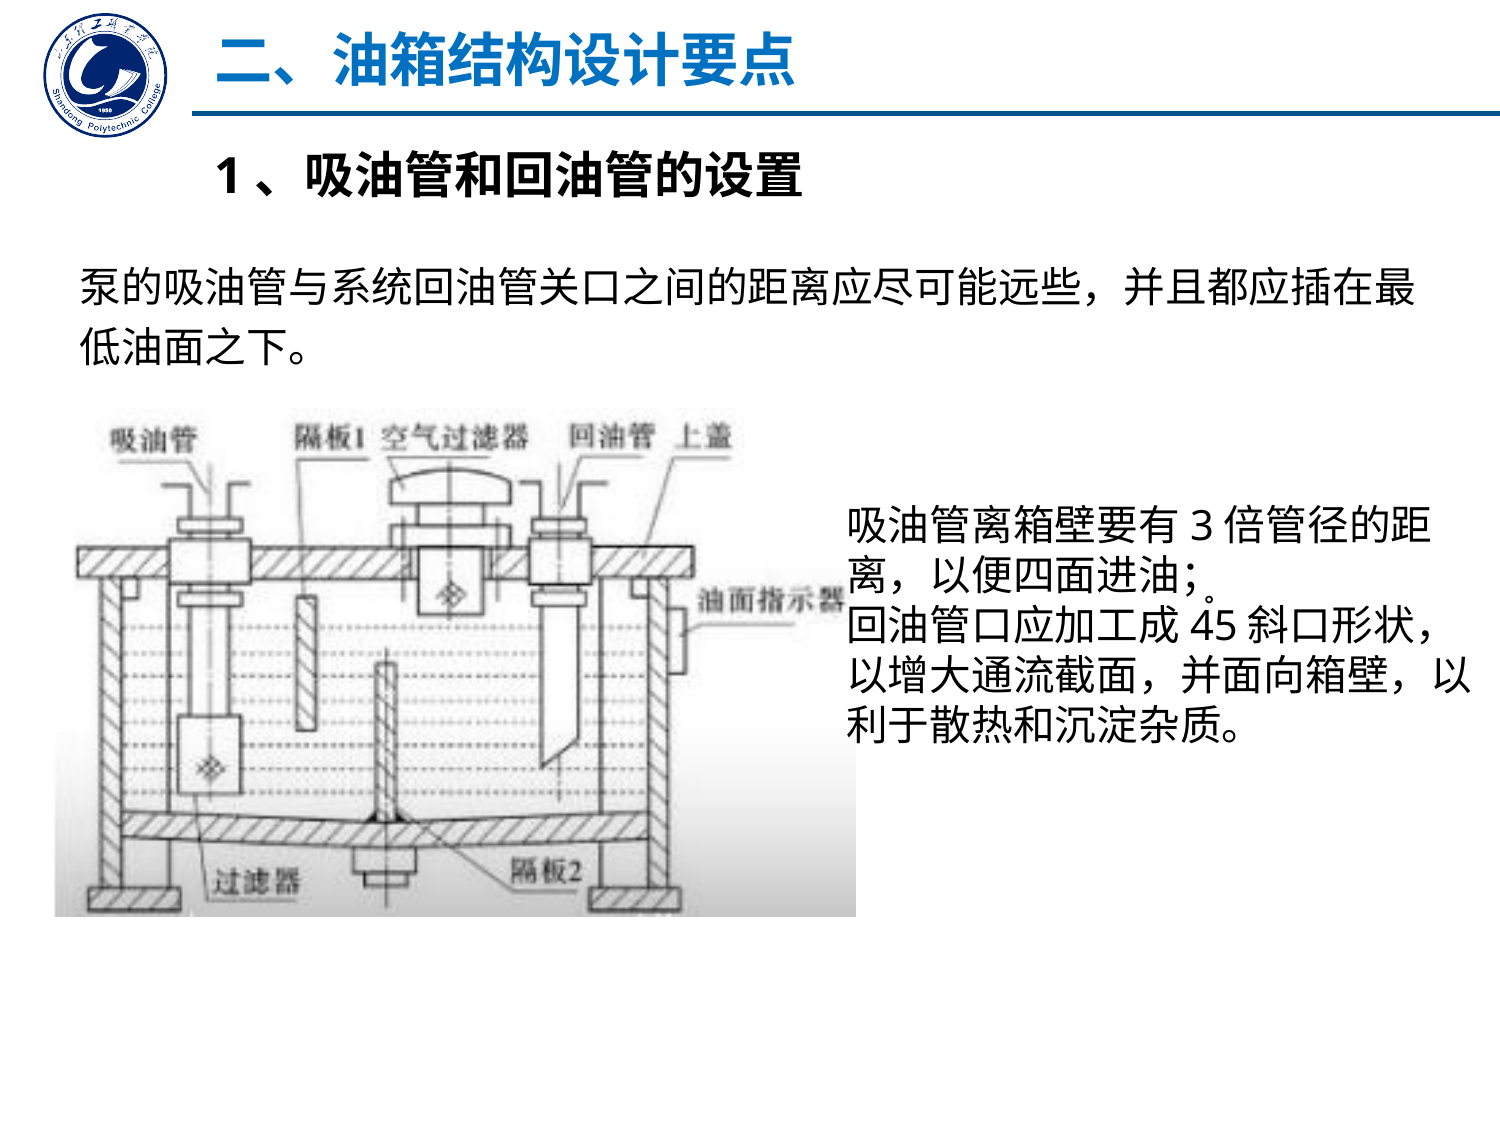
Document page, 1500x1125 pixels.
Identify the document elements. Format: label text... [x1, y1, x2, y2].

picture [52, 408, 856, 918]
text_box 二、油箱结构设计要点 [199, 16, 1306, 102]
text_box 1、吸油管和回油管的设置 [199, 136, 1299, 211]
text_box 泵的吸油管与系统回油管关口之间的距离应尽可能远些，并且都应插在最低油面之下。 [64, 243, 1435, 379]
text_box 吸油管离箱壁要有3倍管径的距 离，以便四面进油； 回油管口应加工成45〫斜口形状， 以增大通流截面，并面向箱壁，以 利于散热和沉淀杂质。 [860, 491, 1500, 757]
picture [43, 7, 174, 138]
